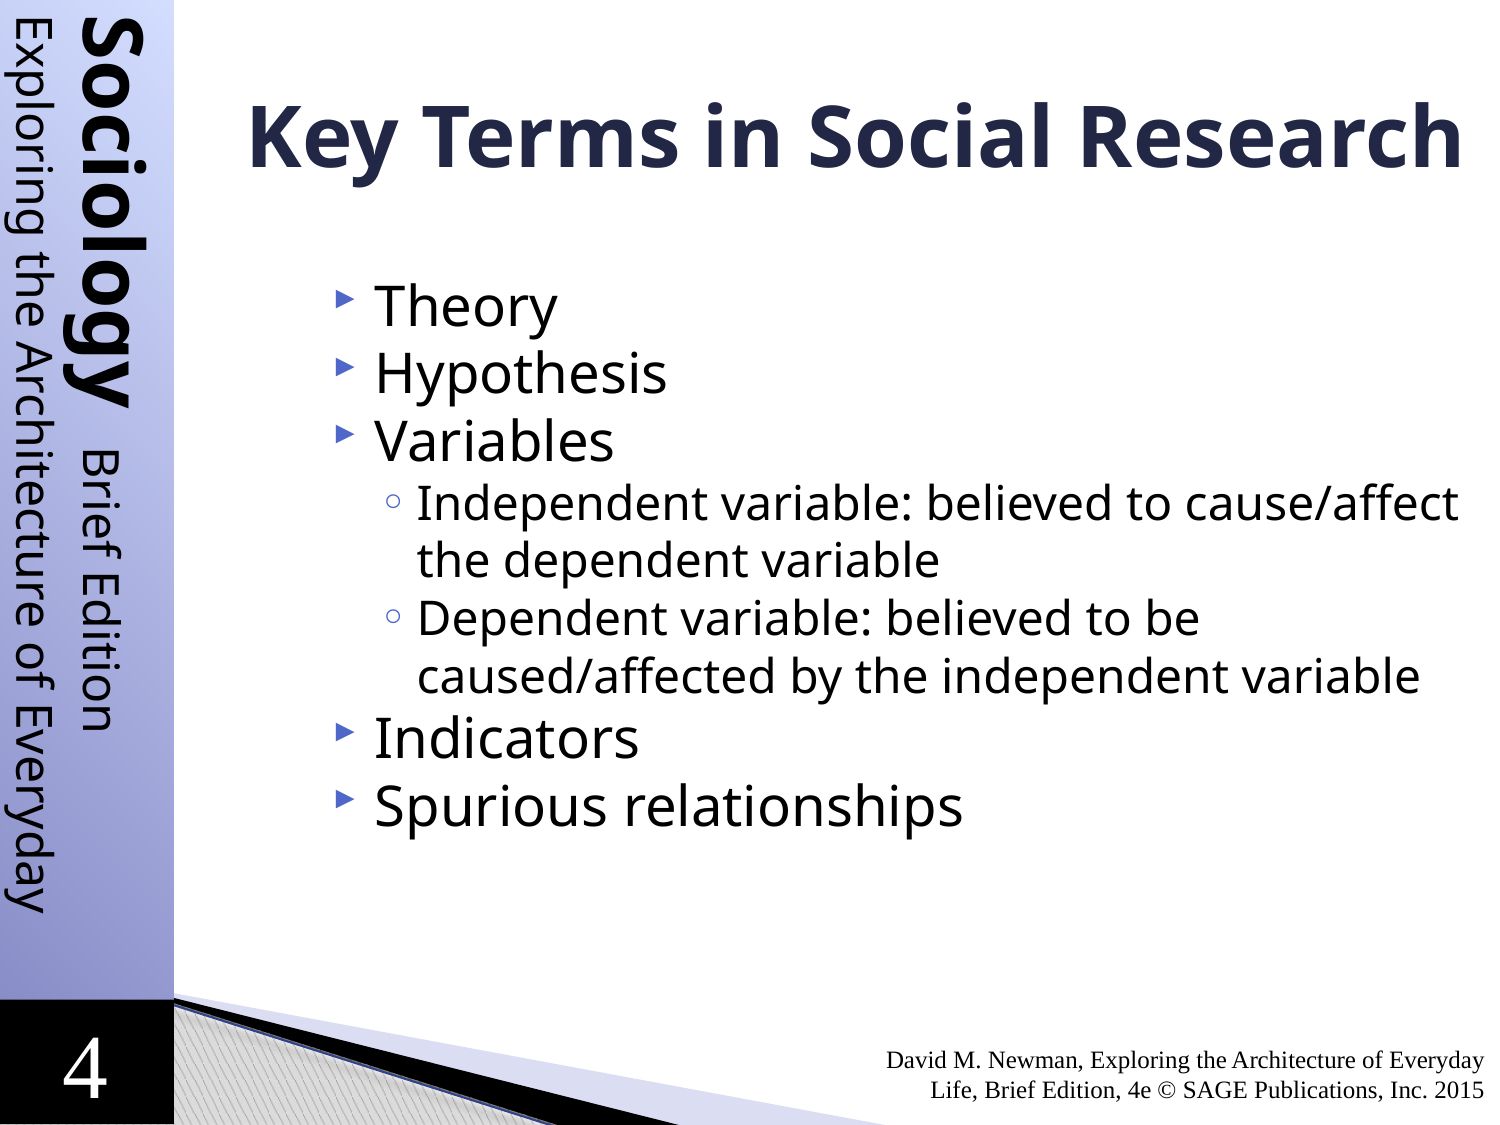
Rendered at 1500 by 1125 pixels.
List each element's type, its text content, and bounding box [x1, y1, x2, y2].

footer David M. Newman, Exploring the Architecture of Everyday Life, Brief Edition, 4e © SAGE Publications, Inc. 2015 [849, 1051, 1500, 1112]
title Key Terms in Social Research [212, 75, 1500, 199]
list Theory Hypothesis Variables Independent variable: believed to cause/affect the dependent variable Dependent variable: believed to be caused/affected by the independent variable Indicators Spurious relationships [300, 262, 1500, 950]
picture [174, 1003, 558, 1125]
